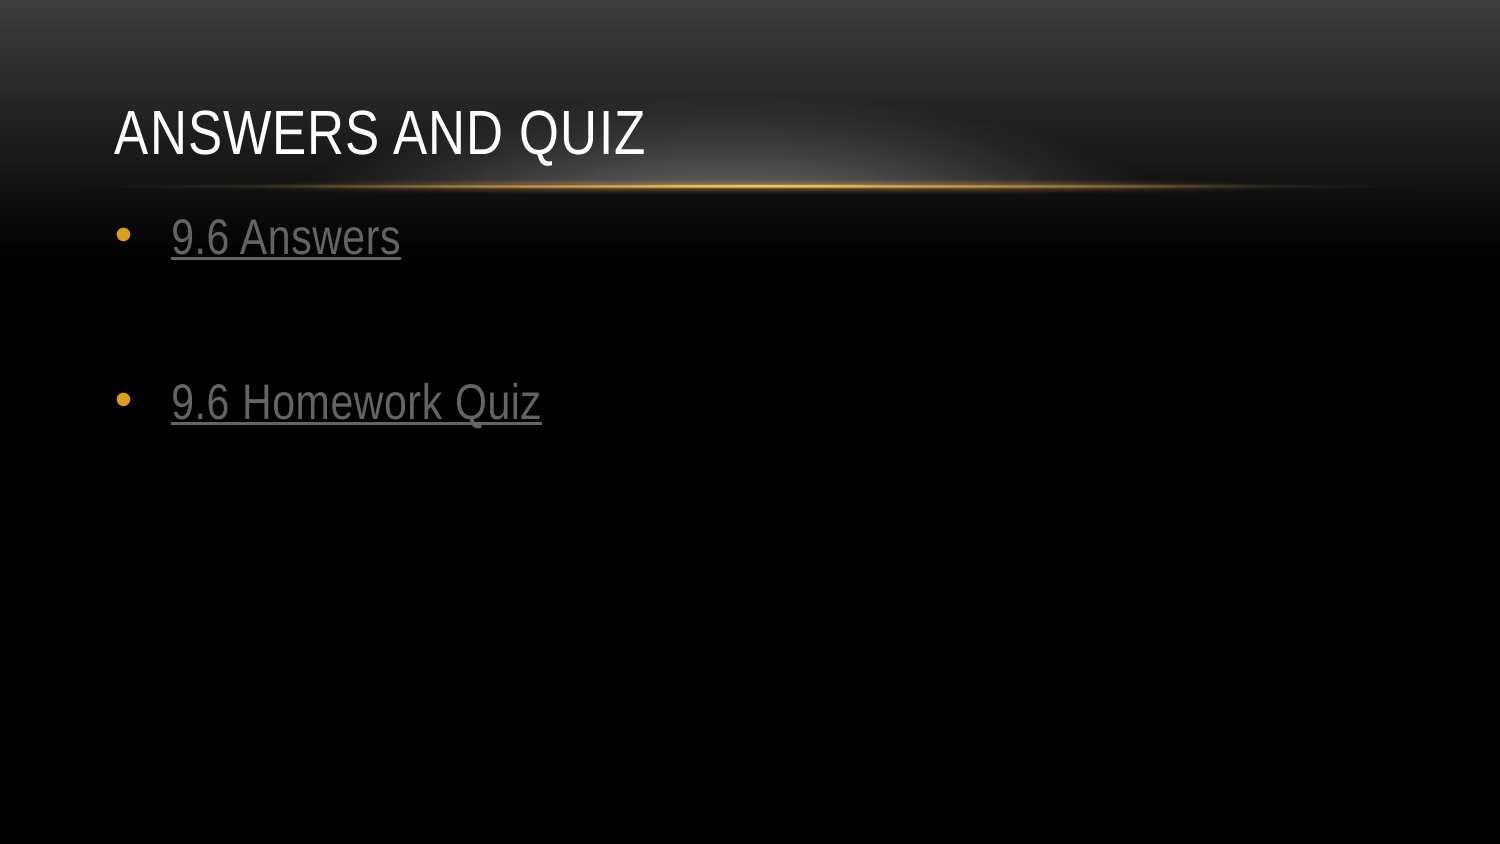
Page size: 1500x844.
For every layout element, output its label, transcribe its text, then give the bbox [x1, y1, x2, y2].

picture [0, 0, 1497, 300]
list 9.6 Answers 9.6 Homework Quiz [99, 196, 1400, 779]
title Answers and Quiz [99, 33, 1400, 175]
